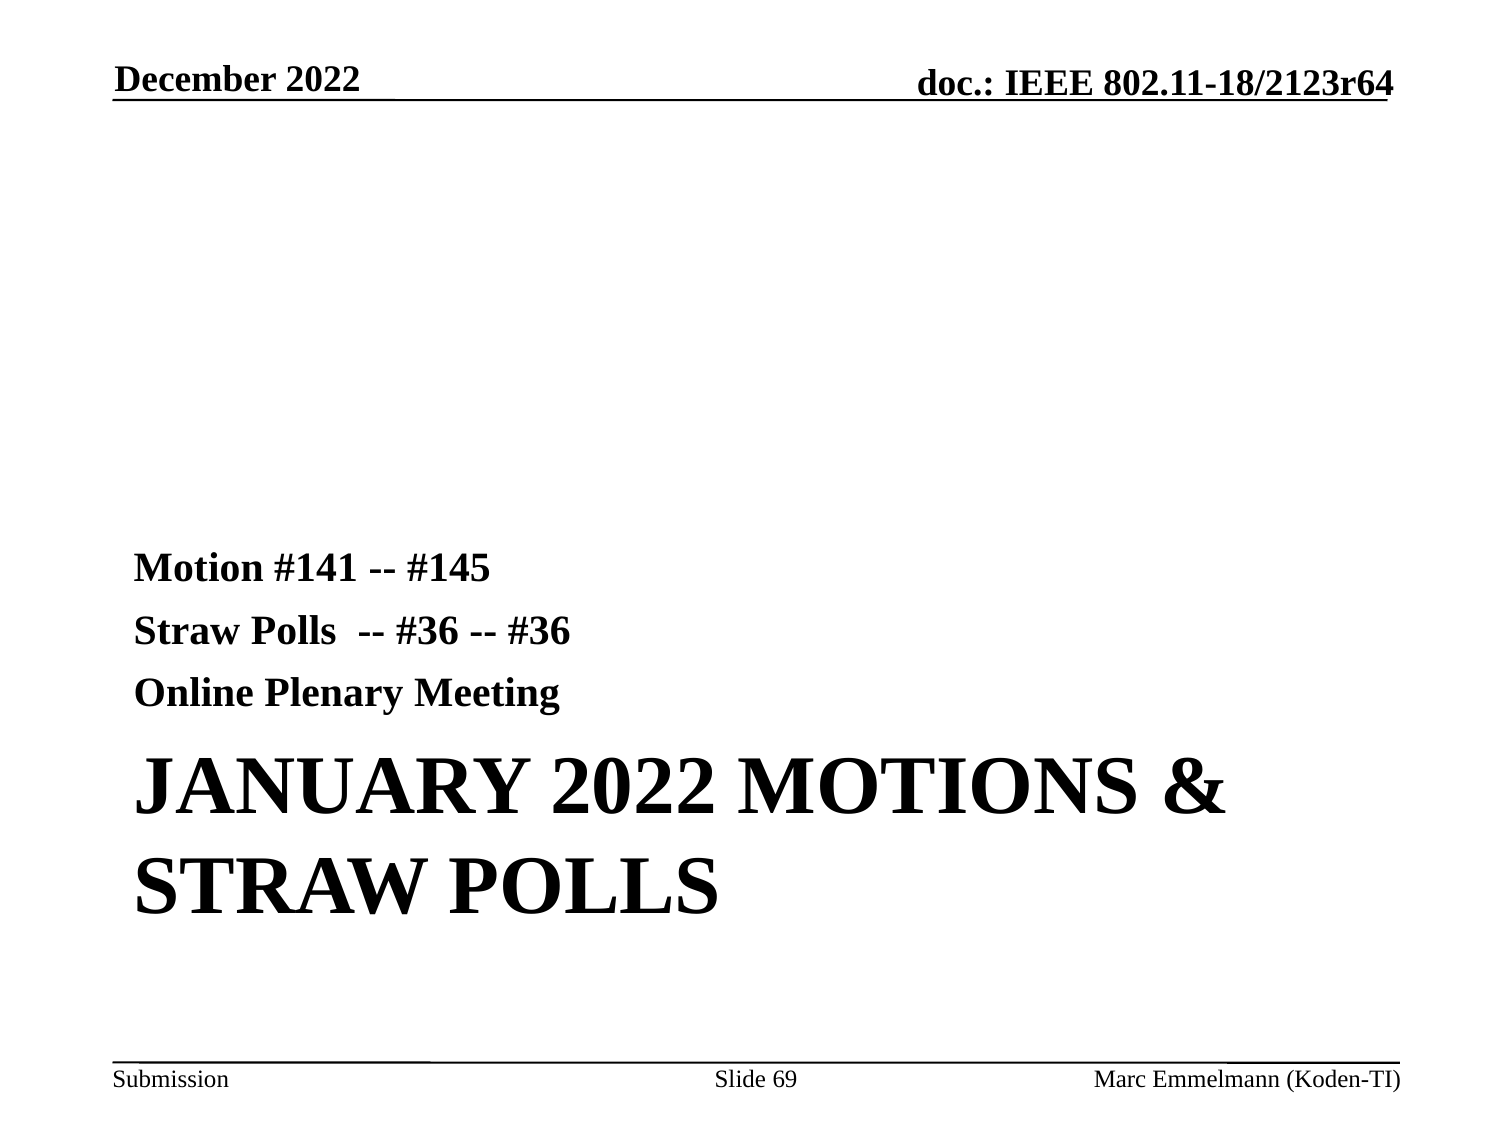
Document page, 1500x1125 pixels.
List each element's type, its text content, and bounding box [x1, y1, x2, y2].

footer Marc Emmelmann (Koden-TI) [878, 1061, 1402, 1093]
title January 2022 Motions & Straw Polls [118, 724, 1394, 947]
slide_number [114, 54, 423, 100]
list Motion #141 -- #145 Straw Polls -- #36 -- #36 Online Plenary Meeting [118, 476, 1394, 724]
slide_number Slide 69 [712, 1061, 800, 1123]
